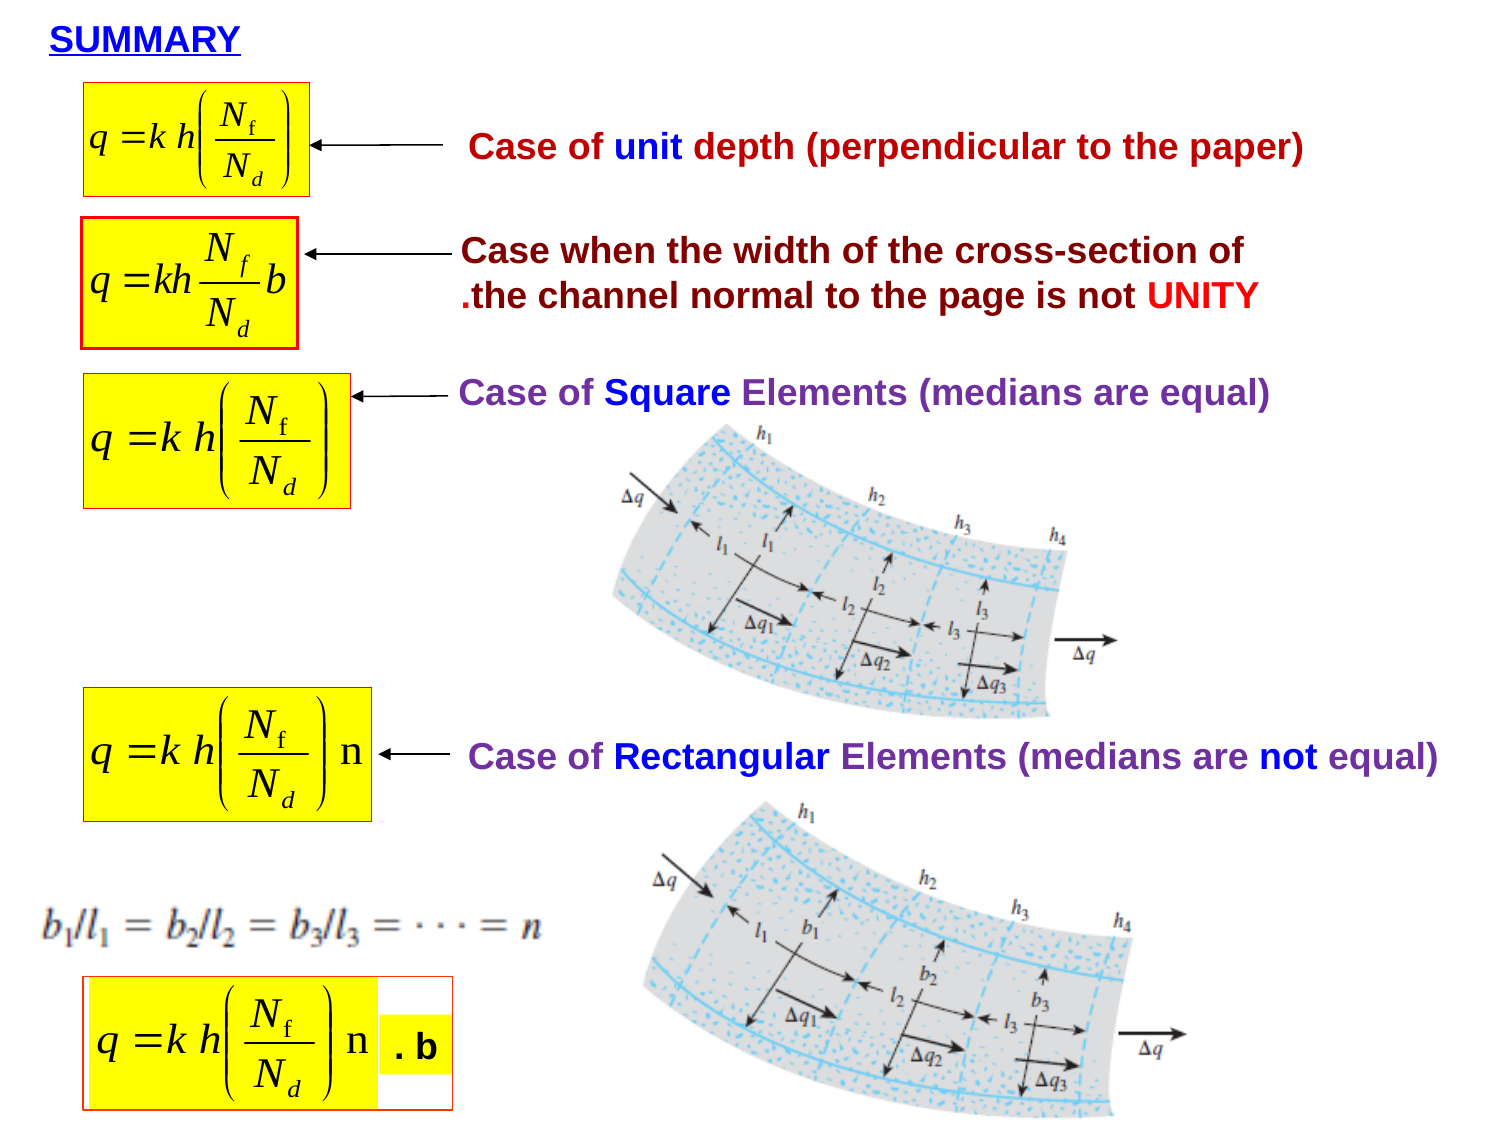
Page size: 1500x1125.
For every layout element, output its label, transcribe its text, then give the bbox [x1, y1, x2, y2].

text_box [89, 976, 378, 1111]
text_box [82, 218, 296, 347]
picture [34, 893, 548, 957]
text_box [82, 372, 352, 509]
picture [610, 412, 1119, 739]
text_box [380, 976, 453, 1111]
text_box SUMMARY [34, 7, 280, 67]
picture [615, 797, 1189, 1125]
text_box Case of unit depth (perpendicular to the paper) [442, 114, 1347, 175]
text_box Case of Square Elements (medians are equal) [443, 360, 1286, 421]
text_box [82, 82, 310, 198]
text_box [82, 686, 372, 822]
text_box Case of Rectangular Elements (medians are not equal) [453, 724, 1454, 785]
text_box Case when the width of the cross-section of the channel normal to the page is not UNITY. [445, 218, 1320, 324]
